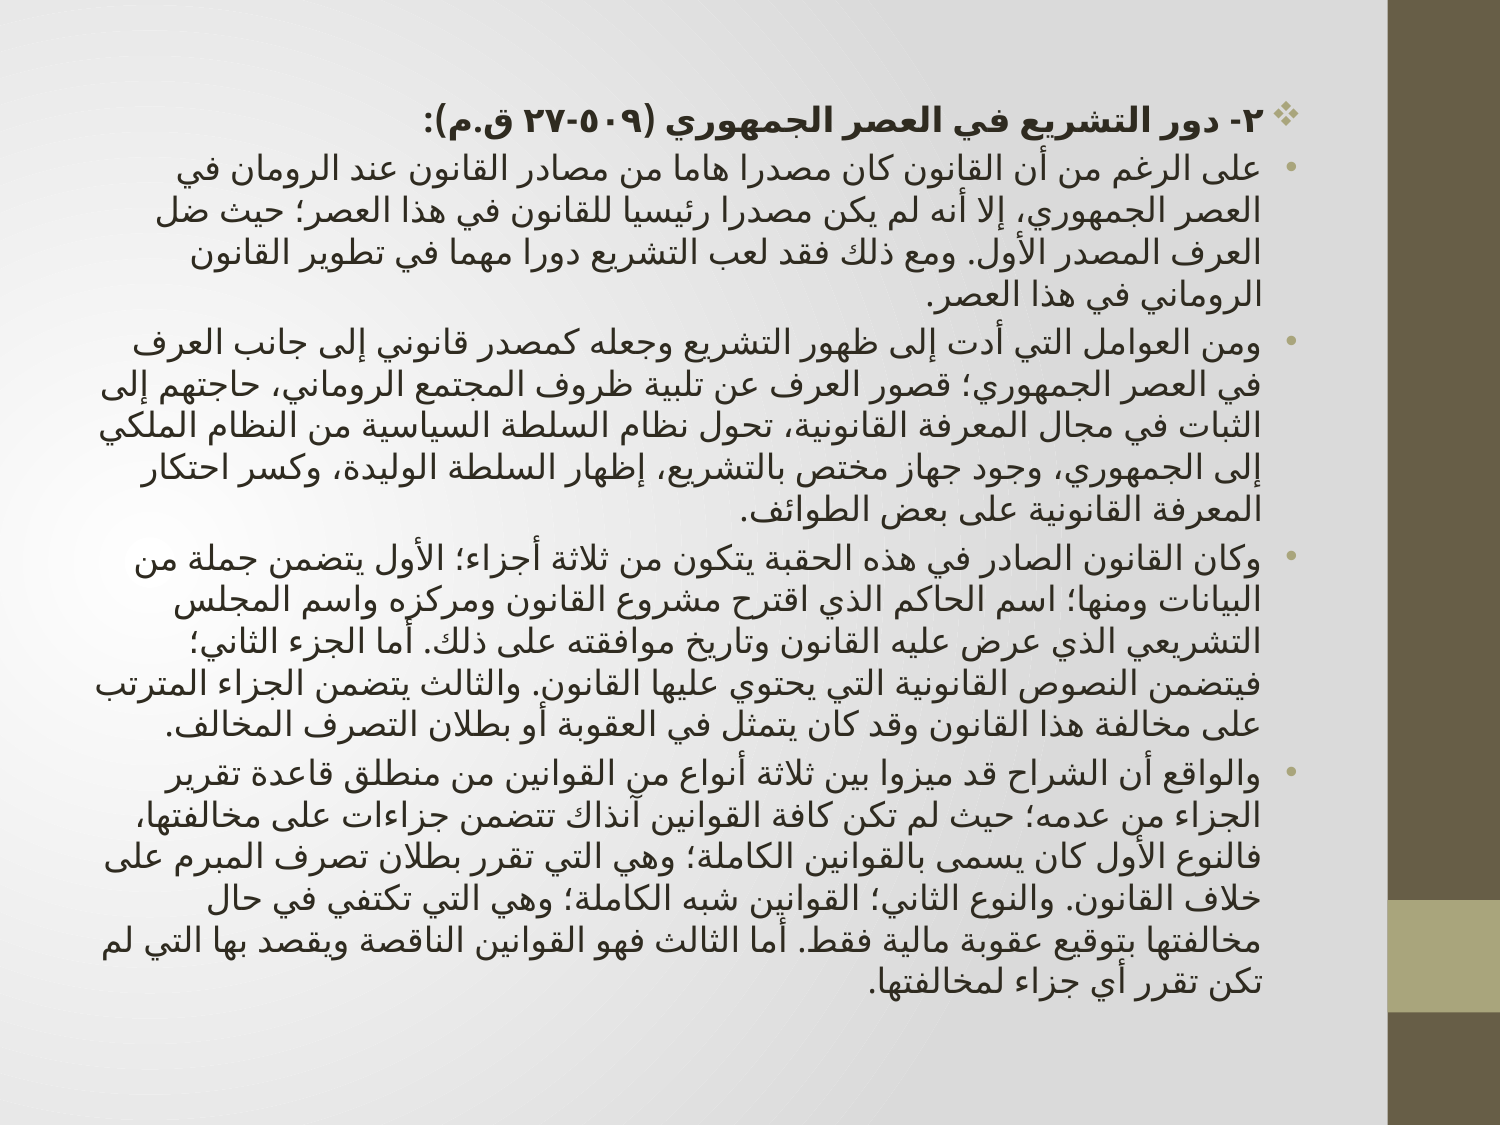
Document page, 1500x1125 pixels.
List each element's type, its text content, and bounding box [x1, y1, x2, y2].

list ٢- دور التشريع في العصر الجمهوري (٥٠٩-٢٧ ق.م): على الرغم من أن القانون كان مصدرا هاما من مصادر القانون عند الرومان في العصر الجمهوري، إلا أنه لم يكن مصدرا رئيسيا للقانون في هذا العصر؛ حيث ضل العرف المصدر الأول. ومع ذلك فقد لعب التشريع دورا مهما في تطوير القانون الروماني في هذا العصر. ومن العوامل التي أدت إلى ظهور التشريع وجعله كمصدر قانوني إلى جانب العرف في العصر الجمهوري؛ قصور العرف عن تلبية ظروف المجتمع الروماني، حاجتهم إلى الثبات في مجال المعرفة القانونية، تحول نظام السلطة السياسية من النظام الملكي إلى الجمهوري، وجود جهاز مختص بالتشريع، إظهار السلطة الوليدة، وكسر احتكار المعرفة القانونية على بعض الطوائف. وكان القانون الصادر في هذه الحقبة يتكون من ثلاثة أجزاء؛ الأول يتضمن جملة من البيانات ومنها؛ اسم الحاكم الذي اقترح مشروع القانون ومركزه واسم المجلس التشريعي الذي عرض عليه القانون وتاريخ موافقته على ذلك. أما الجزء الثاني؛ فيتضمن النصوص القانونية التي يحتوي عليها القانون. والثالث يتضمن الجزاء المترتب على مخالفة هذا القانون وقد كان يتمثل في العقوبة أو بطلان التصرف المخالف. والواقع أن الشراح قد ميزوا بين ثلاثة أنواع من القوانين من منطلق قاعدة تقرير الجزاء من عدمه؛ حيث لم تكن كافة القوانين آنذاك تتضمن جزاءات على مخالفتها، فالنوع الأول كان يسمى بالقوانين الكاملة؛ وهي التي تقرر بطلان تصرف المبرم على خلاف القانون. والنوع الثاني؛ القوانين شبه الكاملة؛ وهي التي تكتفي في حال مخالفتها بتوقيع عقوبة مالية فقط. أما الثالث فهو القوانين الناقصة ويقصد بها التي لم تكن تقرر أي جزاء لمخالفتها. [75, 90, 1325, 1050]
